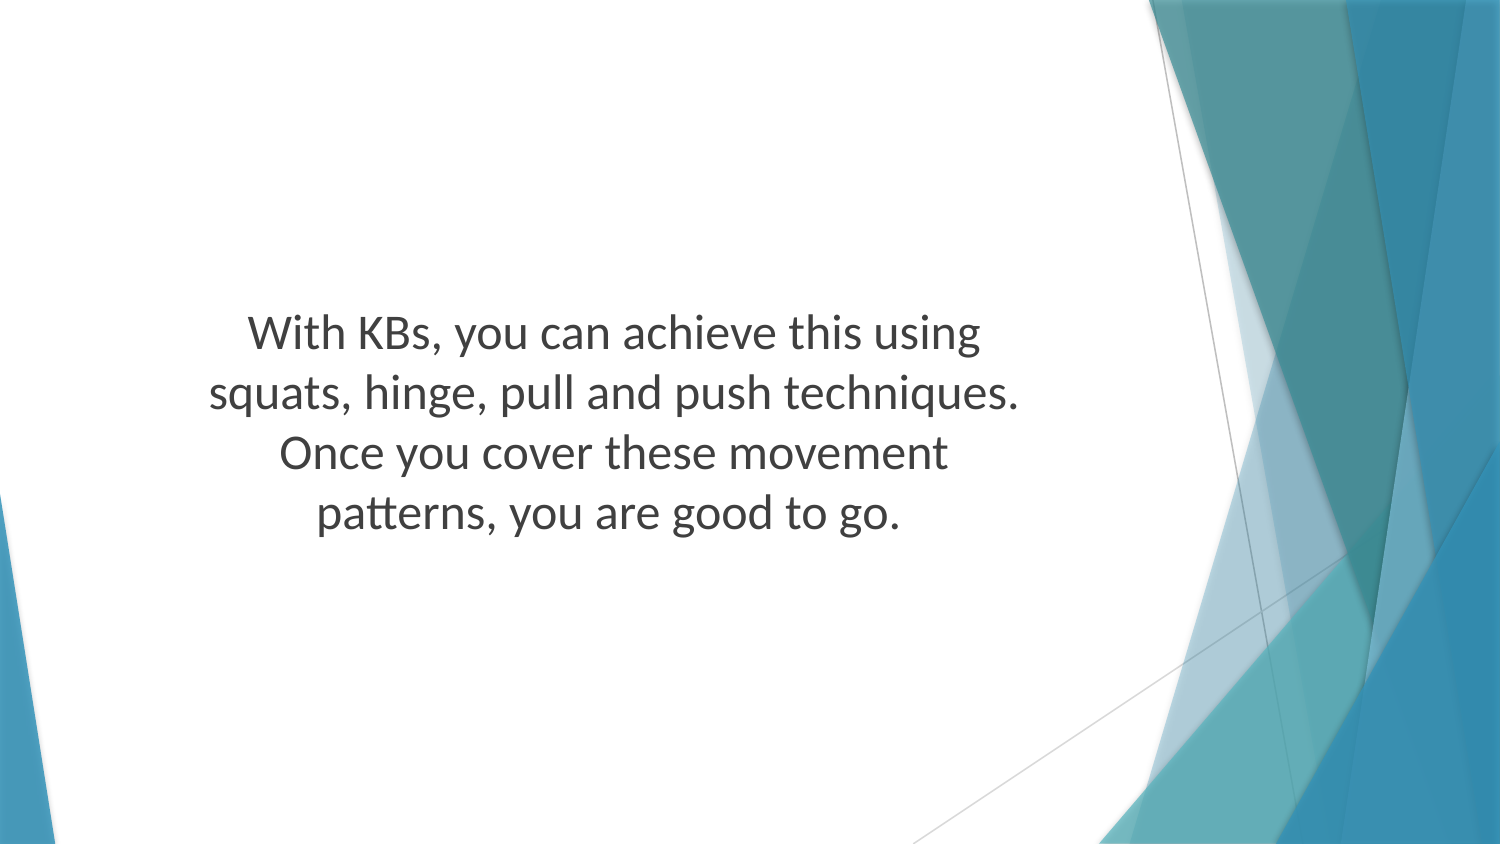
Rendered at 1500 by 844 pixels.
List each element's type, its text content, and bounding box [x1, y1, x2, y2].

list With KBs, you can achieve this using squats, hinge, pull and push techniques. Once you cover these movement patterns, you are good to go. [183, 291, 1046, 623]
